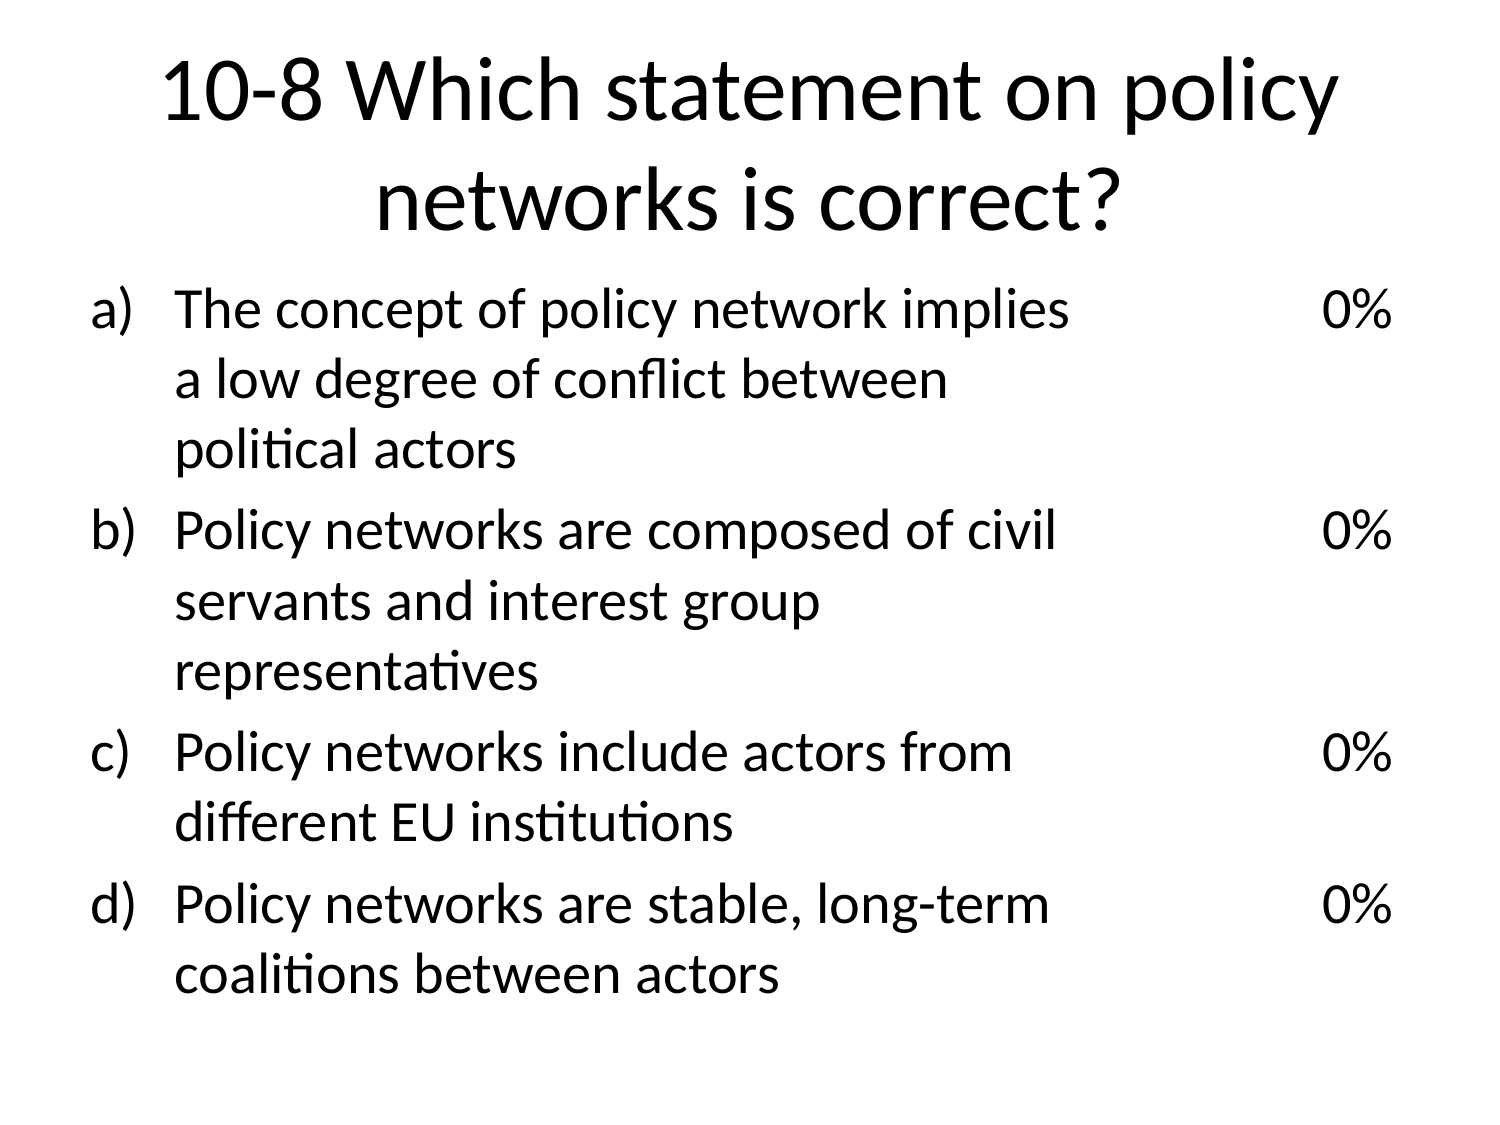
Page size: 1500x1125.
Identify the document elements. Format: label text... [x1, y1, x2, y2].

list The concept of policy network implies a low degree of conflict between political actors Policy networks are composed of civil servants and interest group representatives Policy networks include actors from different EU institutions Policy networks are stable, long-term coalitions between actors [74, 262, 1117, 1028]
list 0% 0% 0% 0% [1124, 262, 1409, 1006]
title 10-8 Which statement on policy networks is correct? [74, 21, 1426, 257]
